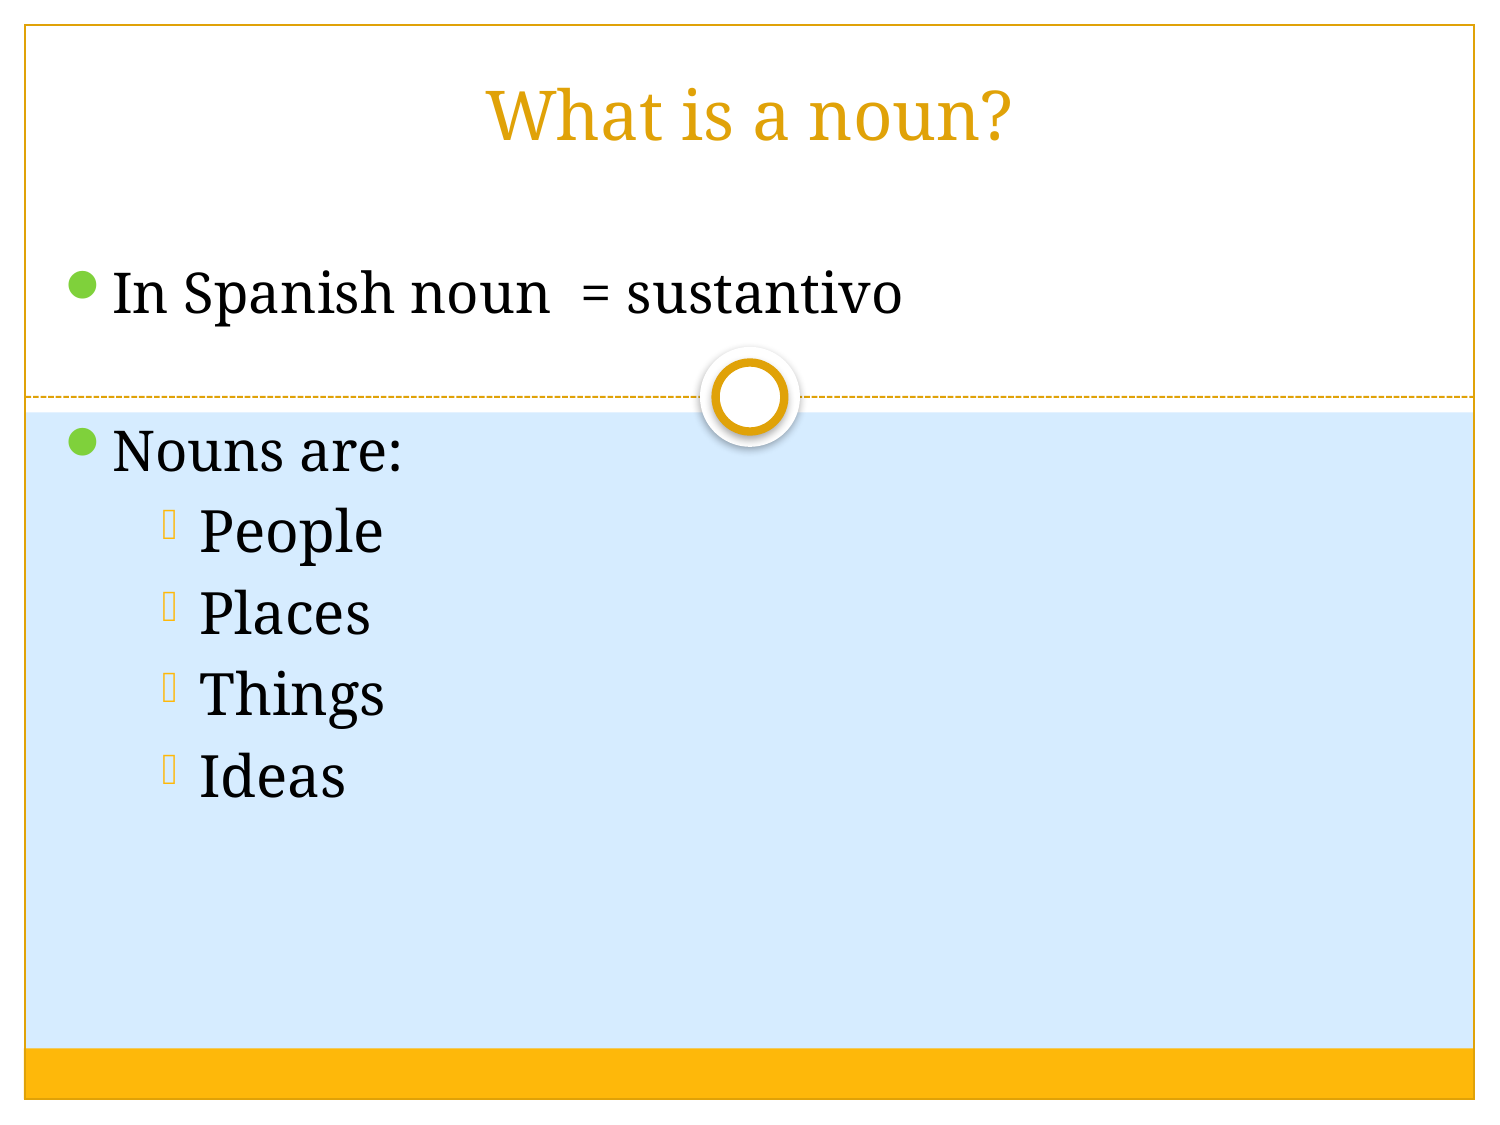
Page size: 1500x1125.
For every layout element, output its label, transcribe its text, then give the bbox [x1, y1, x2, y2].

list In Spanish noun = sustantivo Nouns are: People Places Things Ideas [49, 249, 1450, 1005]
title What is a noun? [49, 37, 1450, 163]
